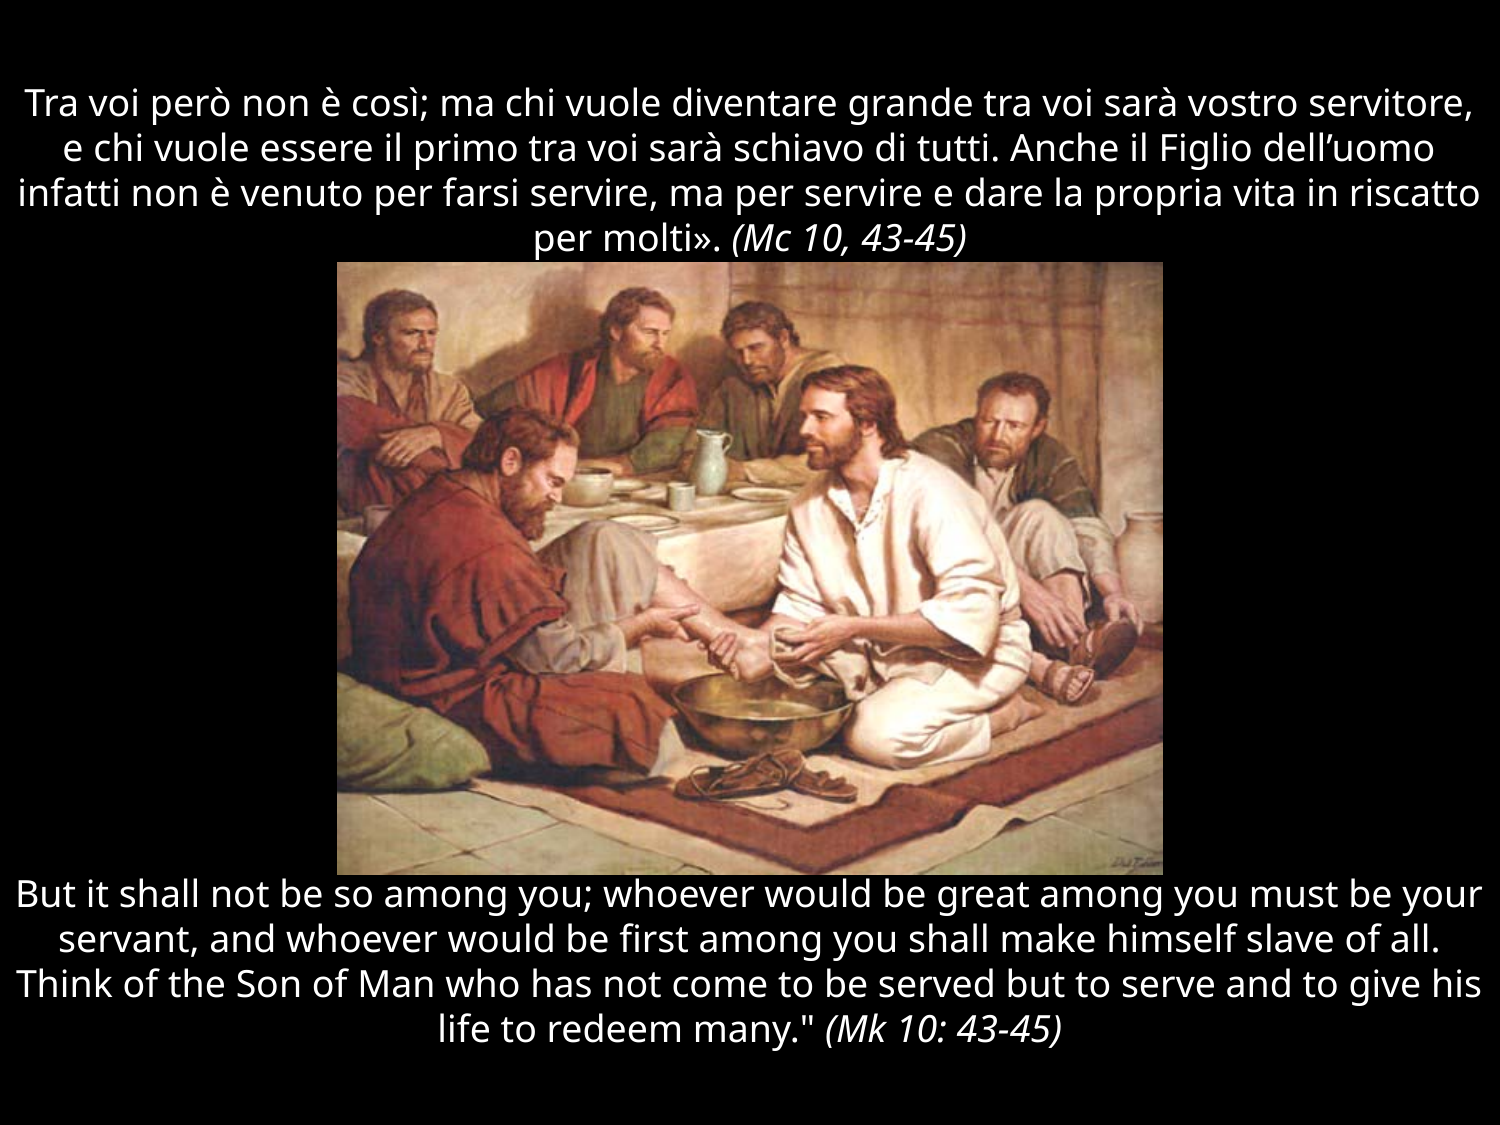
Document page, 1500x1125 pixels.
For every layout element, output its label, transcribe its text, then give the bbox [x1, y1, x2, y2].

picture [337, 262, 1163, 875]
text_box But it shall not be so among you; whoever would be great among you must be your servant, and whoever would be first among you shall make himself slave of all. Think of the Son of Man who has not come to be served but to serve and to give his life to redeem many." (Mk 10: 43-45) [0, 862, 1500, 1058]
title Tra voi però non è così; ma chi vuole diventare grande tra voi sarà vostro servitore, e chi vuole essere il primo tra voi sarà schiavo di tutti. Anche il Figlio dell’uomo infatti non è venuto per farsi servire, ma per servire e dare la propria vita in riscatto per molti». (Mc 10, 43-45) [0, 75, 1500, 263]
